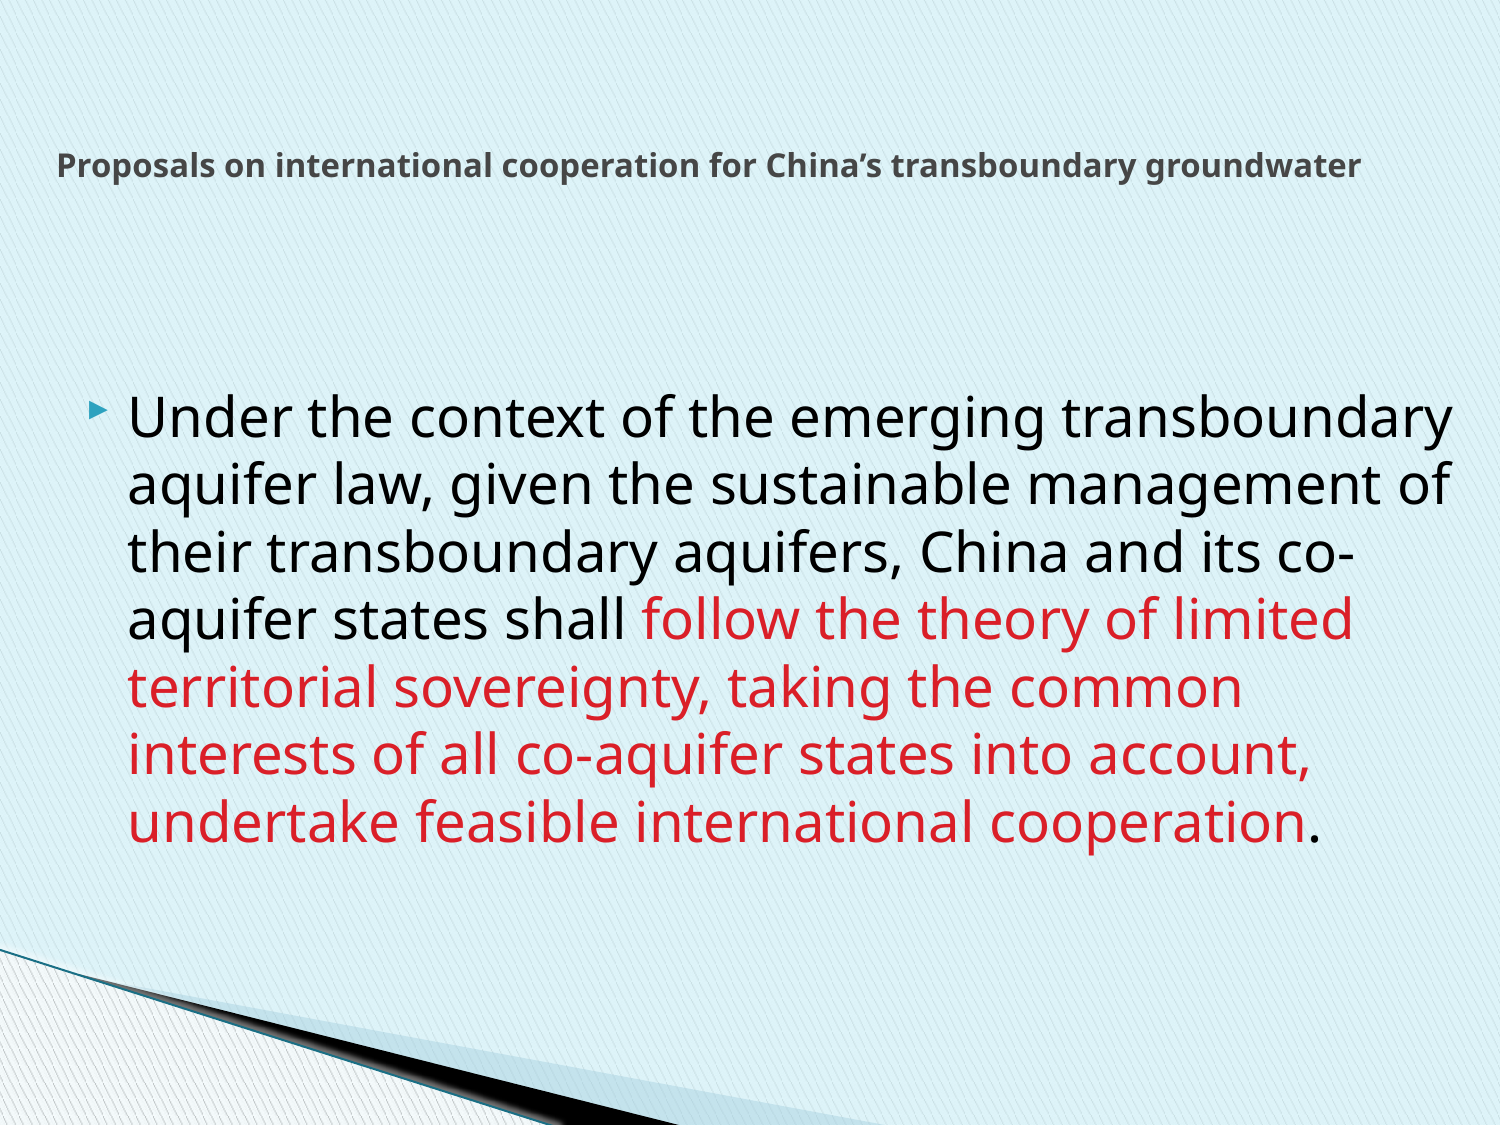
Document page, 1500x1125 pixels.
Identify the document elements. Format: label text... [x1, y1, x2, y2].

title Proposals on international cooperation for China’s transboundary groundwater [41, 45, 1471, 233]
list Under the context of the emerging transboundary aquifer law, given the sustainable management of their transboundary aquifers, China and its co-aquifer states shall follow the theory of limited territorial sovereignty, taking the common interests of all co-aquifer states into account, undertake feasible international cooperation. [53, 373, 1471, 941]
